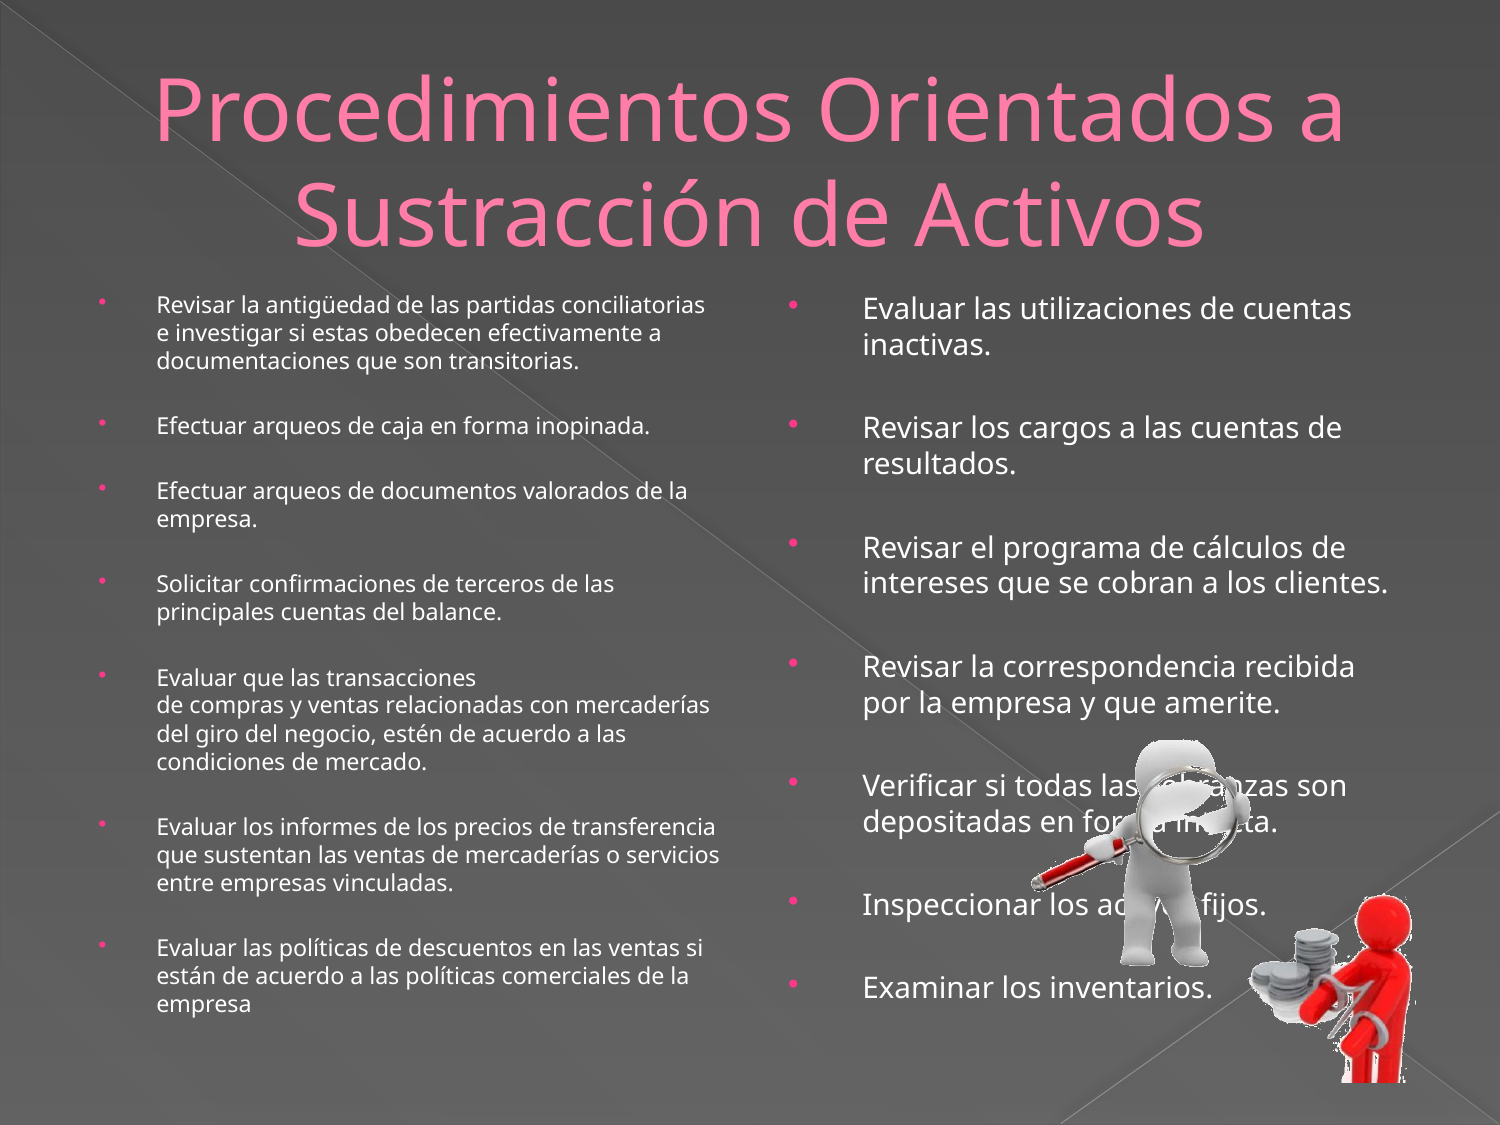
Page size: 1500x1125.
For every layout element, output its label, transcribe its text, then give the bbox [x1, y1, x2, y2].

title Procedimientos Orientados a Sustracción de Activos [75, 43, 1425, 274]
list Revisar la antigüedad de las partidas conciliatorias e investigar si estas obedecen efectivamente a documentaciones que son transitorias. Efectuar arqueos de caja en forma inopinada. Efectuar arqueos de documentos valorados de la empresa. Solicitar confirmaciones de terceros de las principales cuentas del balance. Evaluar que las transacciones de compras y ventas relacionadas con mercaderías del giro del negocio, estén de acuerdo a las condiciones de mercado. Evaluar los informes de los precios de transferencia que sustentan las ventas de mercaderías o servicios entre empresas vinculadas. Evaluar las políticas de descuentos en las ventas si están de acuerdo a las políticas comerciales de la empresa [75, 282, 738, 1025]
picture [1009, 698, 1416, 1083]
list Evaluar las utilizaciones de cuentas inactivas. Revisar los cargos a las cuentas de resultados. Revisar el programa de cálculos de intereses que se cobran a los clientes. Revisar la correspondencia recibida por la empresa y que amerite. Verificar si todas las cobranzas son depositadas en forma intacta. Inspeccionar los activos fijos. Examinar los inventarios. [762, 282, 1425, 1025]
